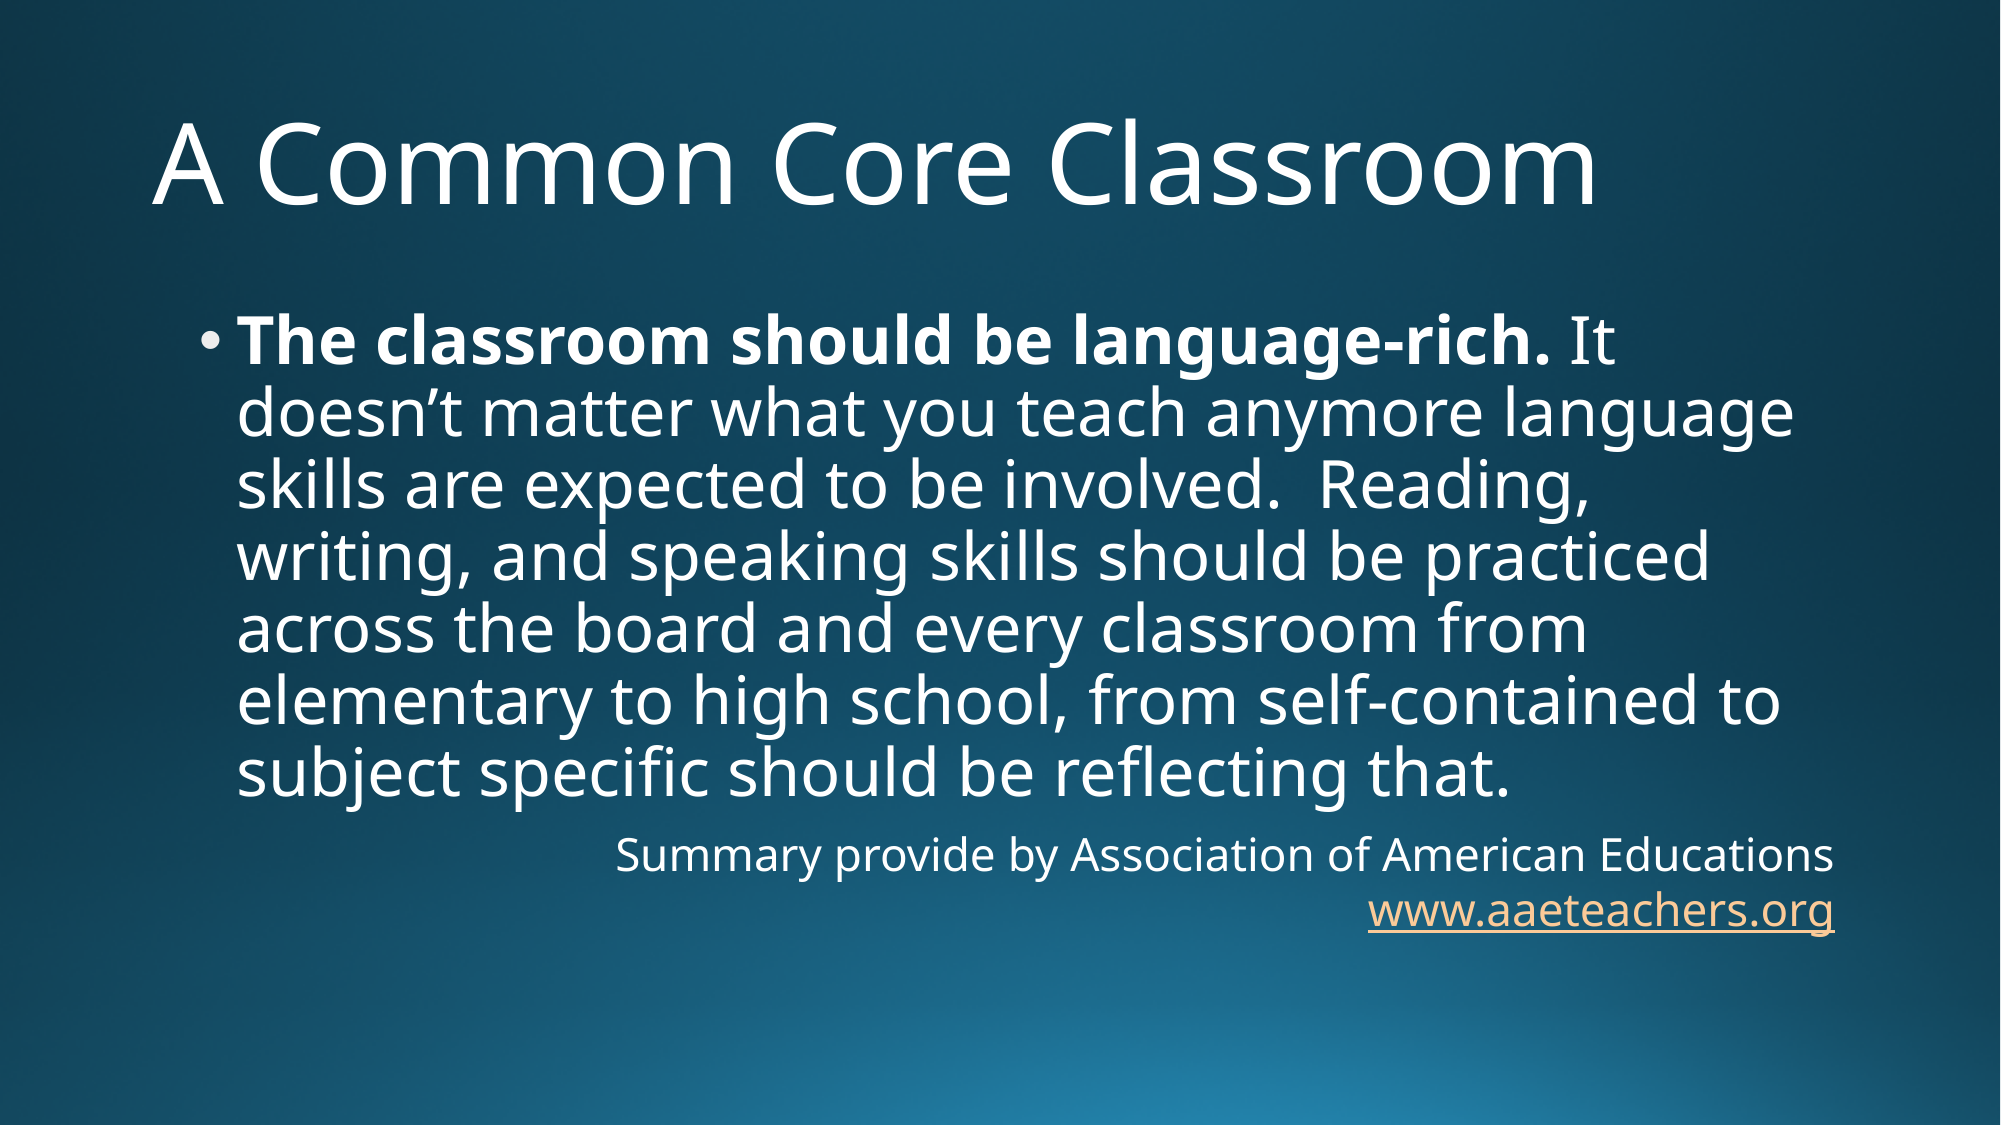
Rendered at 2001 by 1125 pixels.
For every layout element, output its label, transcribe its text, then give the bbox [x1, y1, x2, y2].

picture [0, 0, 2001, 1125]
list The classroom should be language-rich. It doesn’t matter what you teach anymore language skills are expected to be involved. Reading, writing, and speaking skills should be practiced across the board and every classroom from elementary to high school, from self-contained to subject specific should be reflecting that. Summary provide by Association of American Educations www.aaeteachers.org [183, 299, 1863, 1070]
title A Common Core Classroom [137, 59, 1863, 278]
